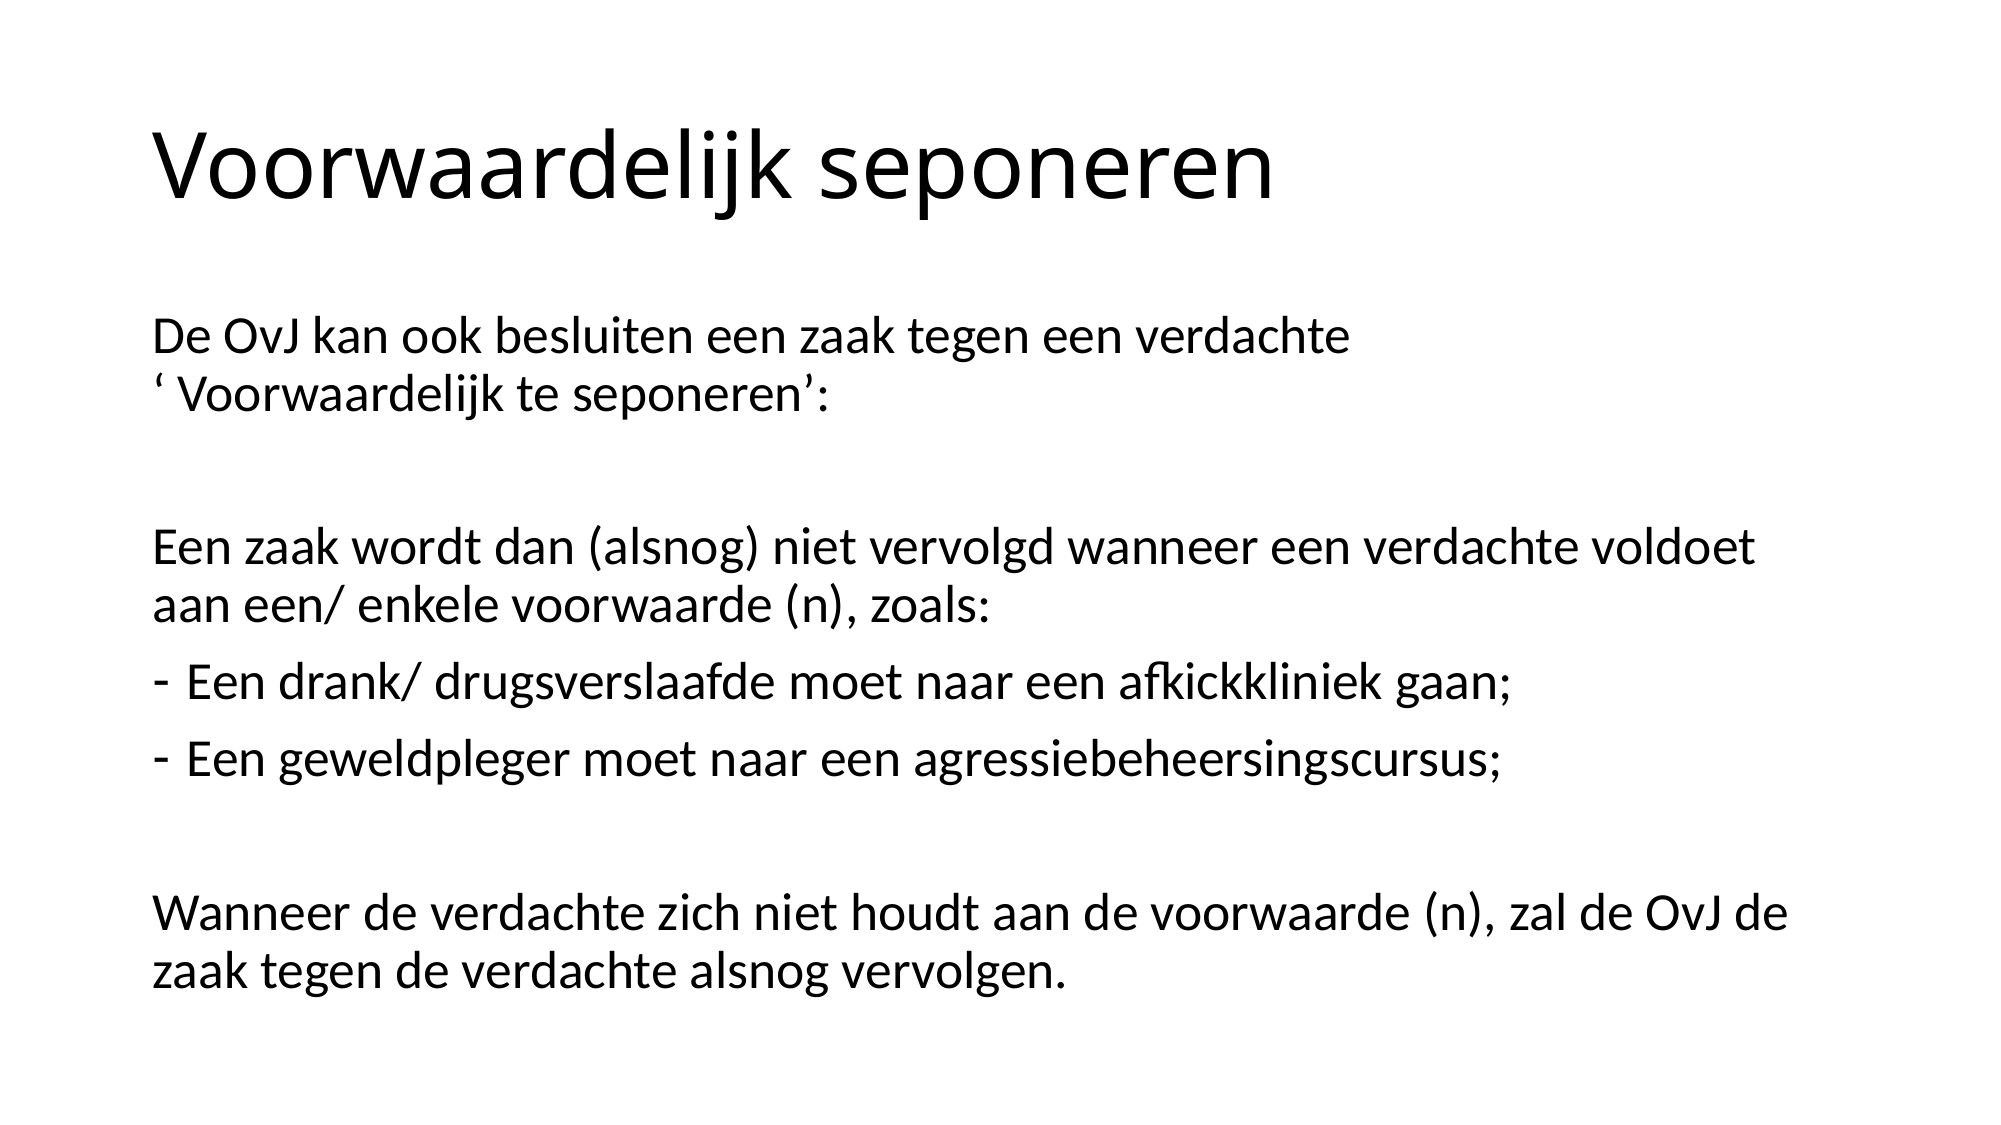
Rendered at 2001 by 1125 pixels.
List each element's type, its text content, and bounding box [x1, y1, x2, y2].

title Voorwaardelijk seponeren [137, 59, 1863, 278]
list De OvJ kan ook besluiten een zaak tegen een verdachte ‘ Voorwaardelijk te seponeren’: Een zaak wordt dan (alsnog) niet vervolgd wanneer een verdachte voldoet aan een/ enkele voorwaarde (n), zoals: Een drank/ drugsverslaafde moet naar een afkickkliniek gaan; Een geweldpleger moet naar een agressiebeheersingscursus; Wanneer de verdachte zich niet houdt aan de voorwaarde (n), zal de OvJ de zaak tegen de verdachte alsnog vervolgen. [137, 299, 1863, 1014]
